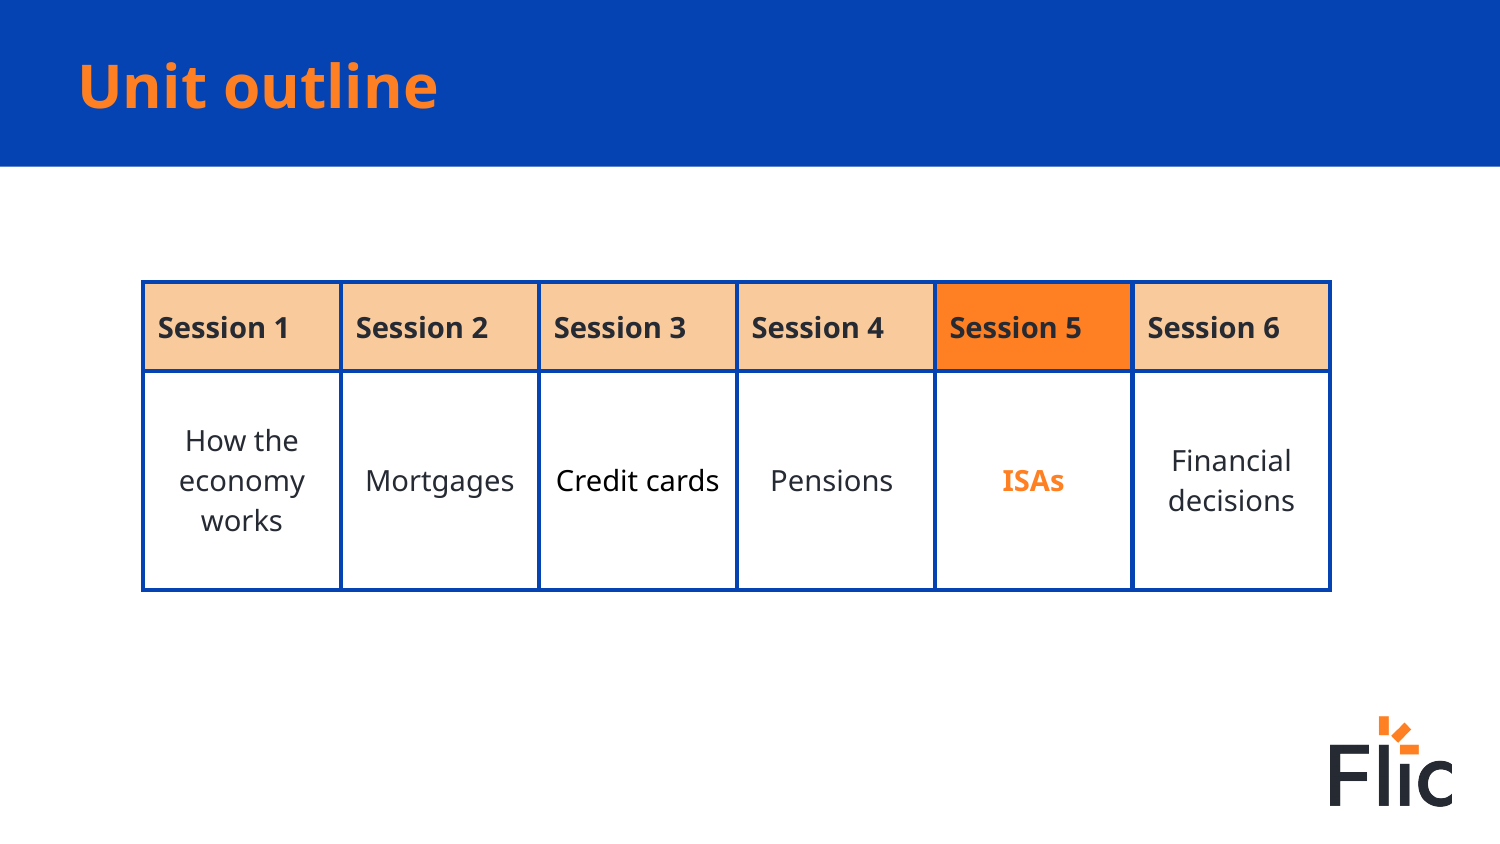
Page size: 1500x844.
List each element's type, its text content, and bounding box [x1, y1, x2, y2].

table_header Session 4 [739, 284, 933, 369]
table_header Session 1 [145, 284, 339, 369]
table_header Session 2 [343, 284, 537, 369]
title Unit outline [62, 41, 1331, 127]
table_cell Credit cards [541, 373, 735, 588]
table_cell Pensions [739, 373, 933, 588]
table_header Session 3 [541, 284, 735, 369]
table_header Session 5 [937, 284, 1130, 369]
table_cell How the economy works [145, 373, 339, 588]
table_cell Financial decisions [1135, 373, 1328, 588]
picture [1330, 716, 1452, 807]
table_cell Mortgages [343, 373, 537, 588]
table_header Session 6 [1135, 284, 1328, 369]
table_cell ISAs [937, 373, 1130, 588]
